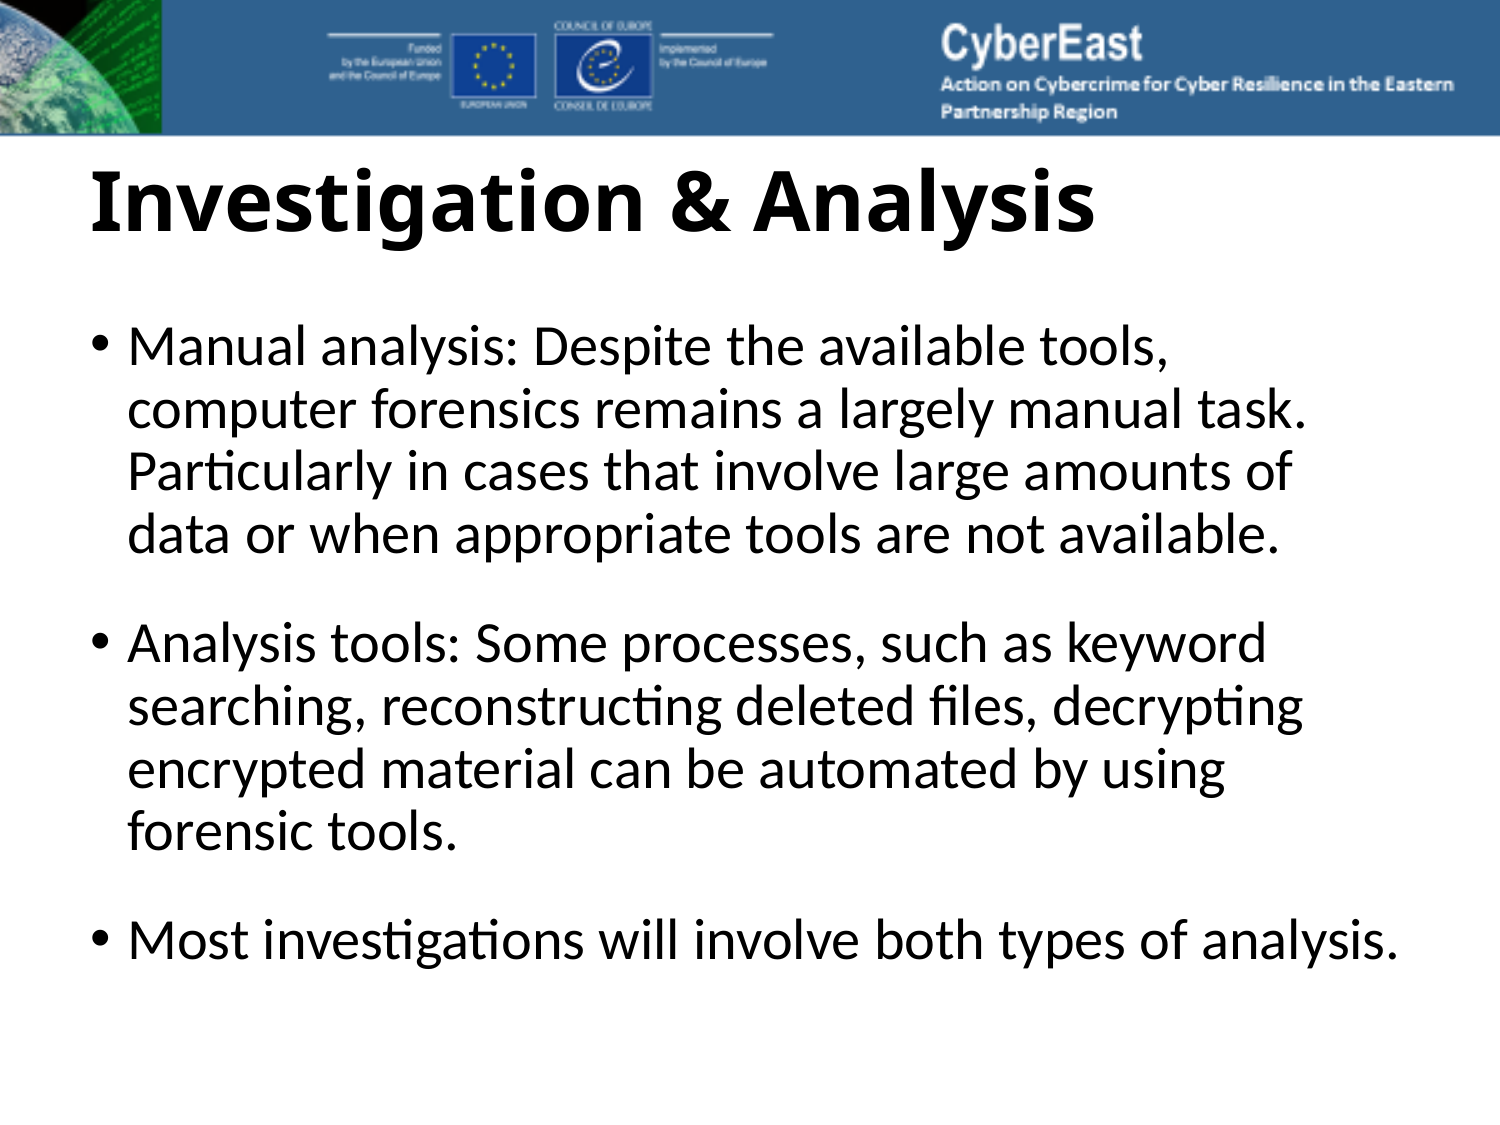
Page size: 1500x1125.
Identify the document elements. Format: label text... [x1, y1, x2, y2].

title Investigation & Analysis [75, 140, 1425, 268]
list Manual analysis: Despite the available tools, computer forensics remains a largely manual task. Particularly in cases that involve large amounts of data or when appropriate tools are not available. Analysis tools: Some processes, such as keyword searching, reconstructing deleted files, decrypting encrypted material can be automated by using forensic tools. Most investigations will involve both types of analysis. [75, 307, 1425, 1125]
picture [0, 0, 1500, 1125]
